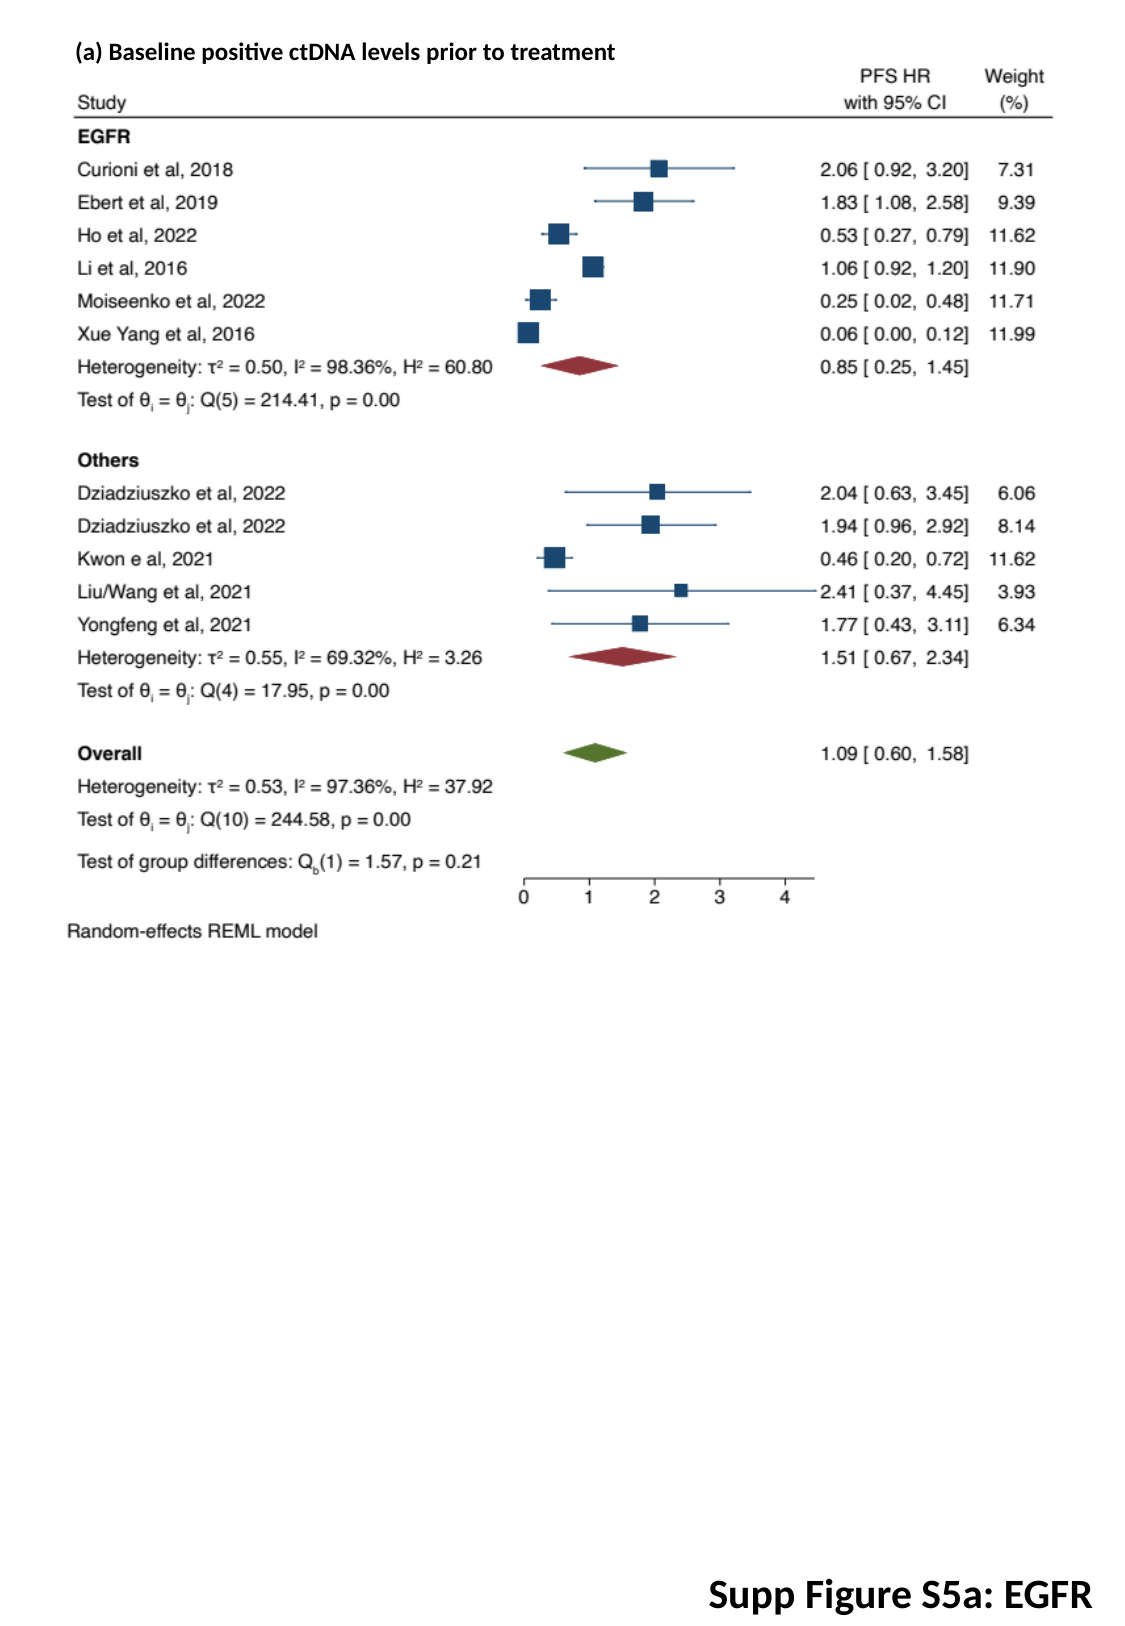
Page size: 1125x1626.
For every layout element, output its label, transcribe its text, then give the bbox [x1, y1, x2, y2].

text_box (a) Baseline positive ctDNA levels prior to treatment [60, 27, 837, 50]
text_box Supp Figure S5a: EGFR [587, 1559, 1108, 1625]
picture [60, 50, 1065, 945]
